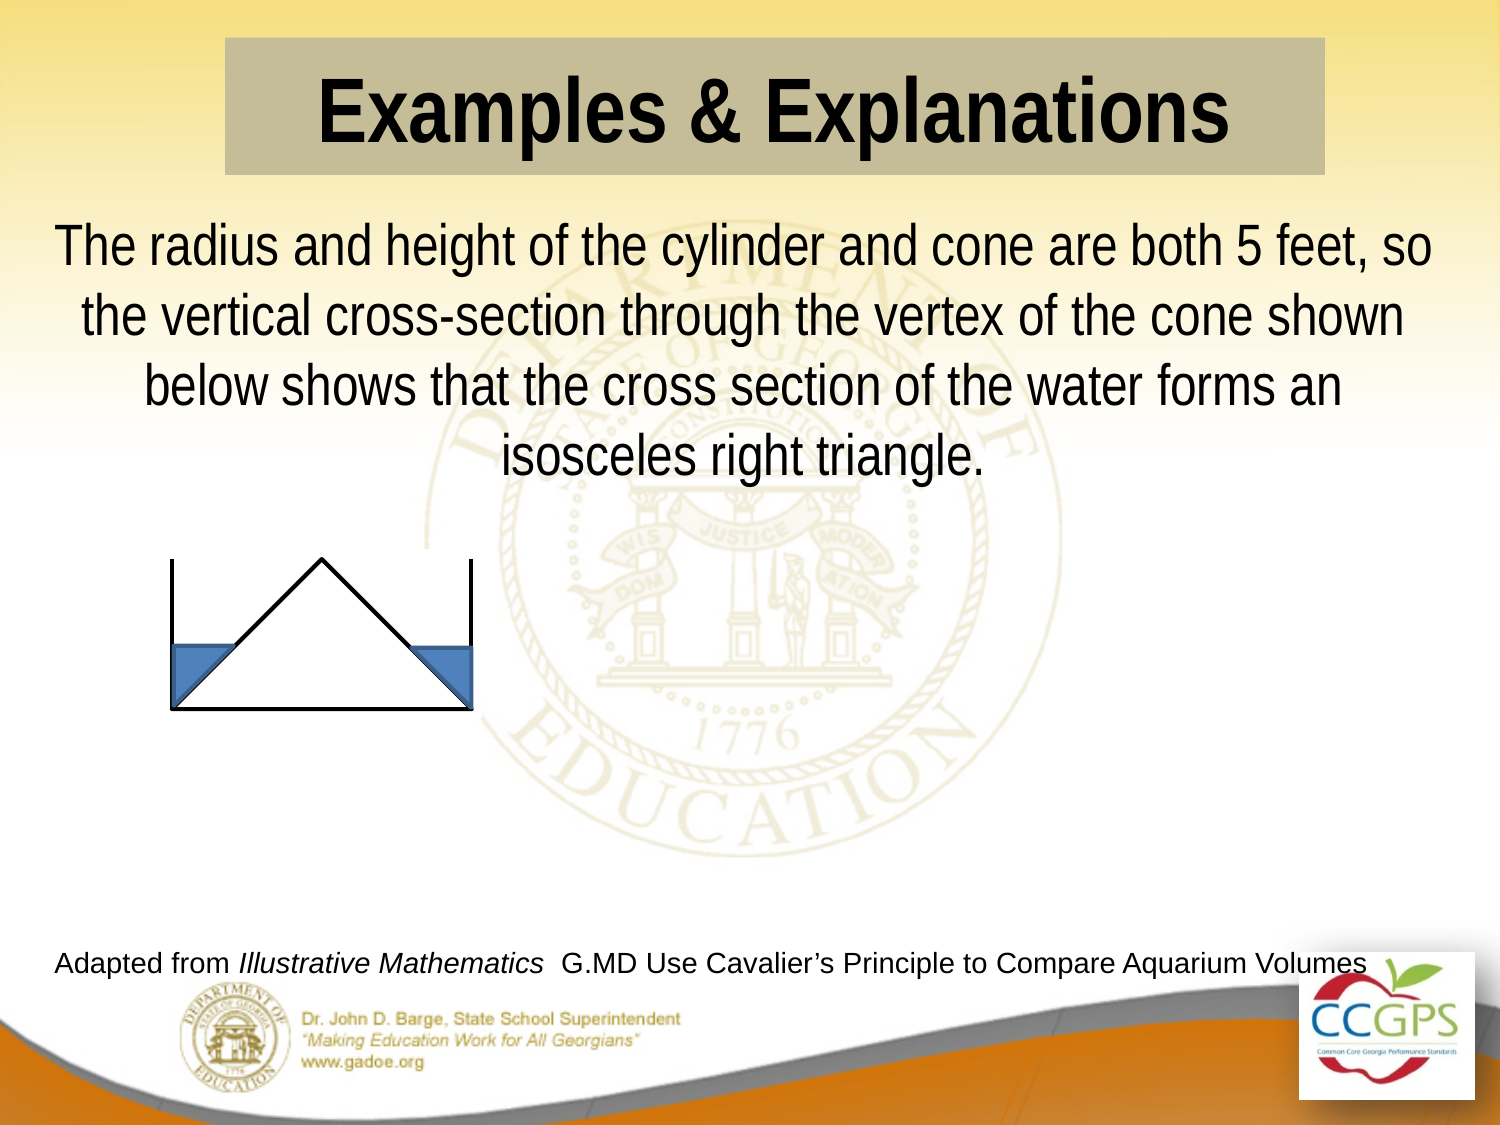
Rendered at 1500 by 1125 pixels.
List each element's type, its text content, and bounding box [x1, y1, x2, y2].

title Examples & Explanations [224, 37, 1326, 176]
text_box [162, 550, 481, 718]
subtitle The radius and height of the cylinder and cone are both 5 feet, so the vertical cross-section through the vertex of the cone shown below shows that the cross section of the water forms an isosceles right triangle. [37, 199, 1451, 638]
text_box Adapted from Illustrative Mathematics G.MD Use Cavalier’s Principle to Compare Aquarium Volumes [39, 937, 1384, 988]
picture [0, 0, 1500, 1125]
